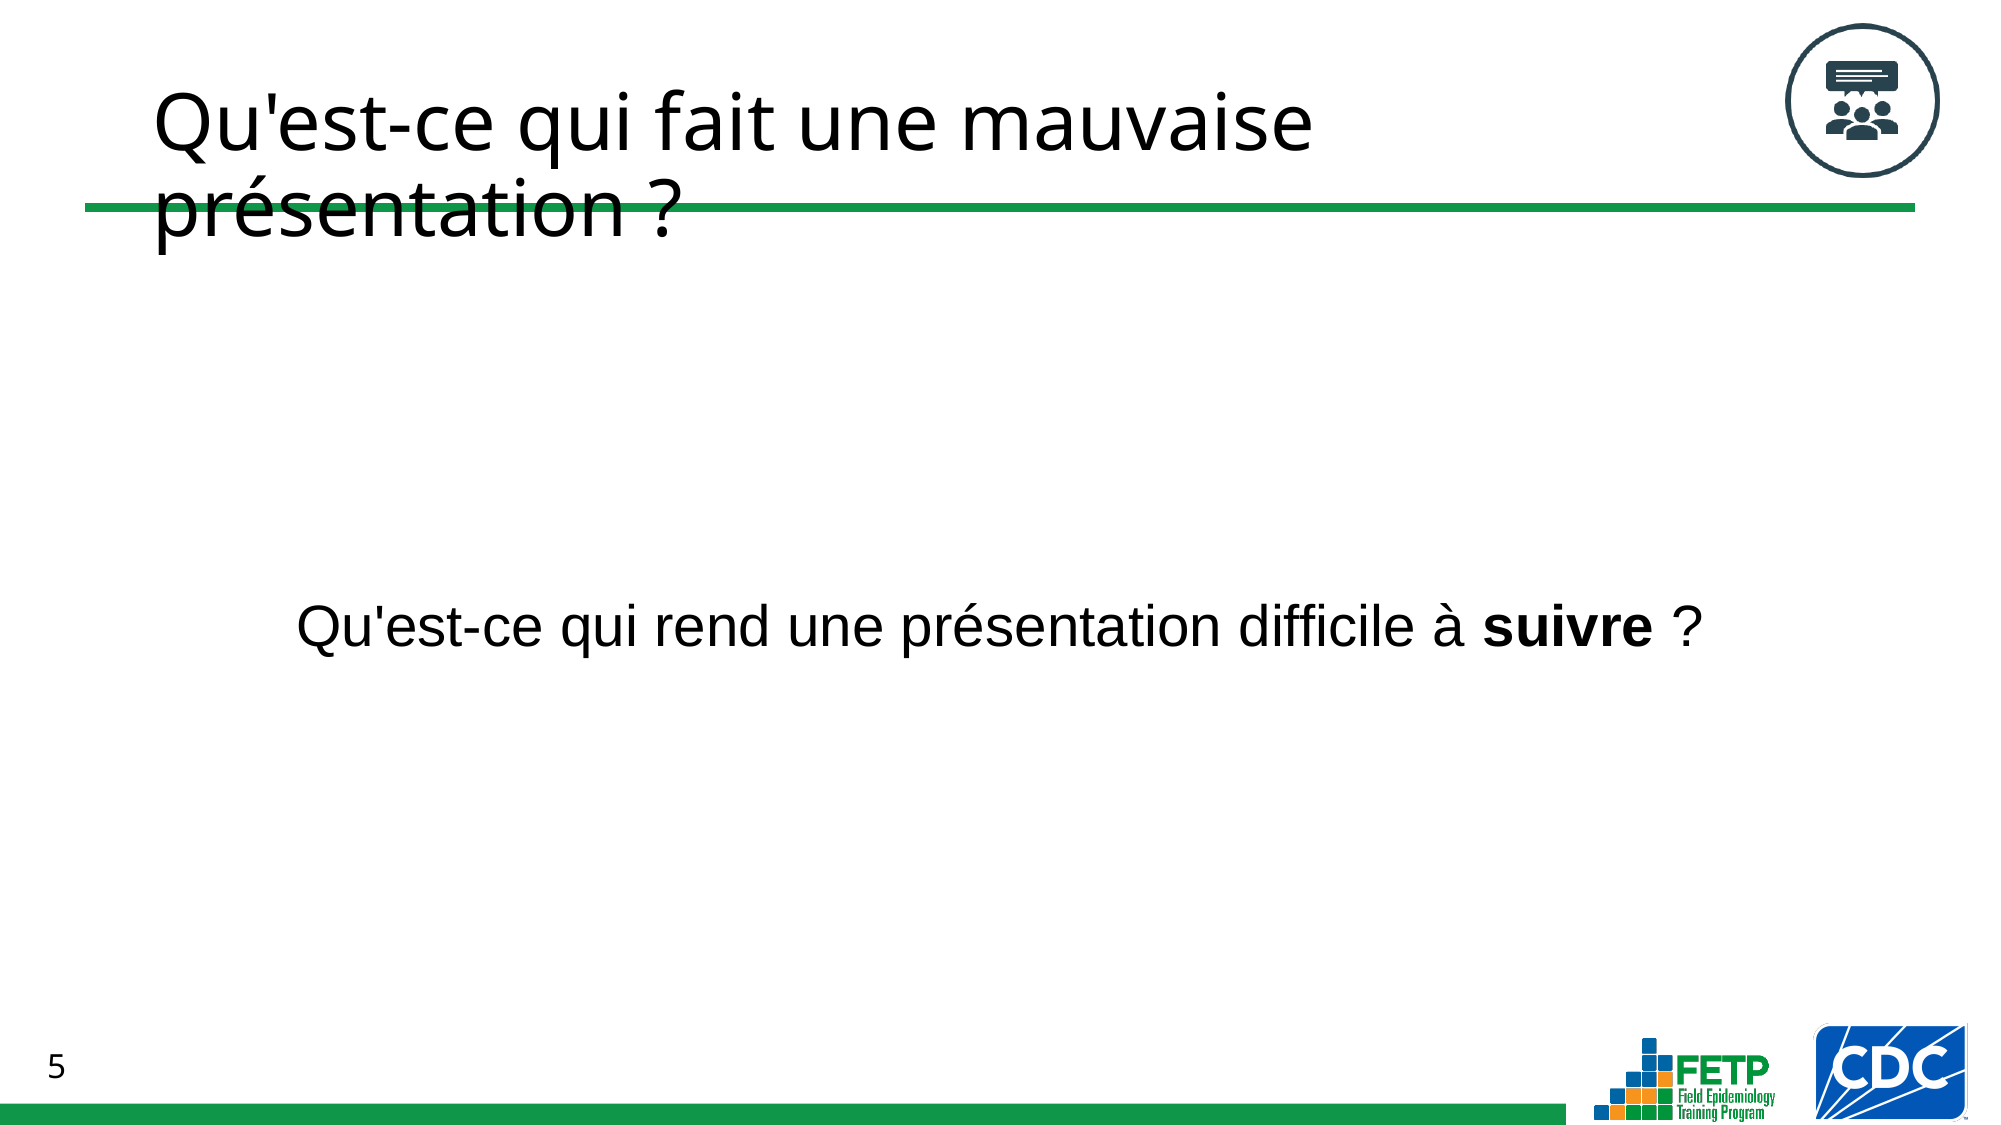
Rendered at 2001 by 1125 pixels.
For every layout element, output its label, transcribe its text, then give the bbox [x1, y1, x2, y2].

title Qu'est-ce qui fait une mauvaise présentation ? [137, 75, 1782, 207]
list Qu'est-ce qui rend une présentation difficile à suivre ? [137, 242, 1863, 1004]
picture [1785, 23, 1940, 178]
picture [1594, 1038, 1775, 1122]
picture [1813, 1023, 1968, 1122]
